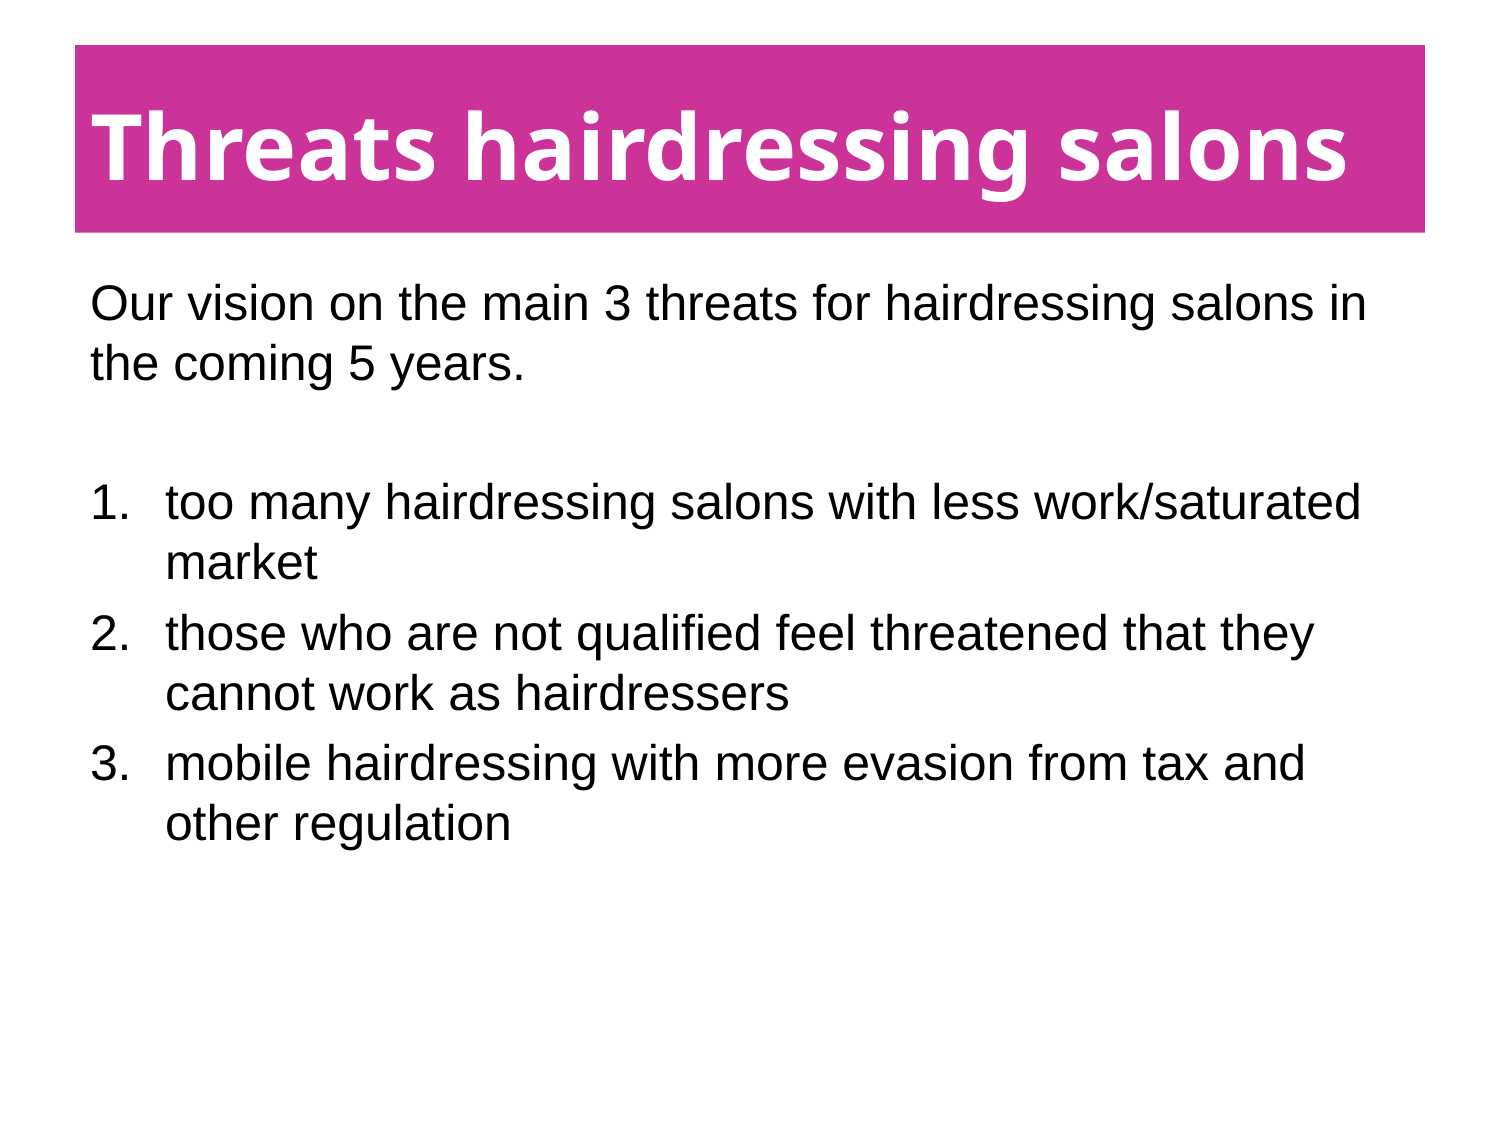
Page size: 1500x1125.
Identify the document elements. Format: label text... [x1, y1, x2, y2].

title Threats hairdressing salons [75, 45, 1425, 233]
list Our vision on the main 3 threats for hairdressing salons in the coming 5 years. too many hairdressing salons with less work/saturated market those who are not qualified feel threatened that they cannot work as hairdressers mobile hairdressing with more evasion from tax and other regulation [75, 262, 1425, 1005]
